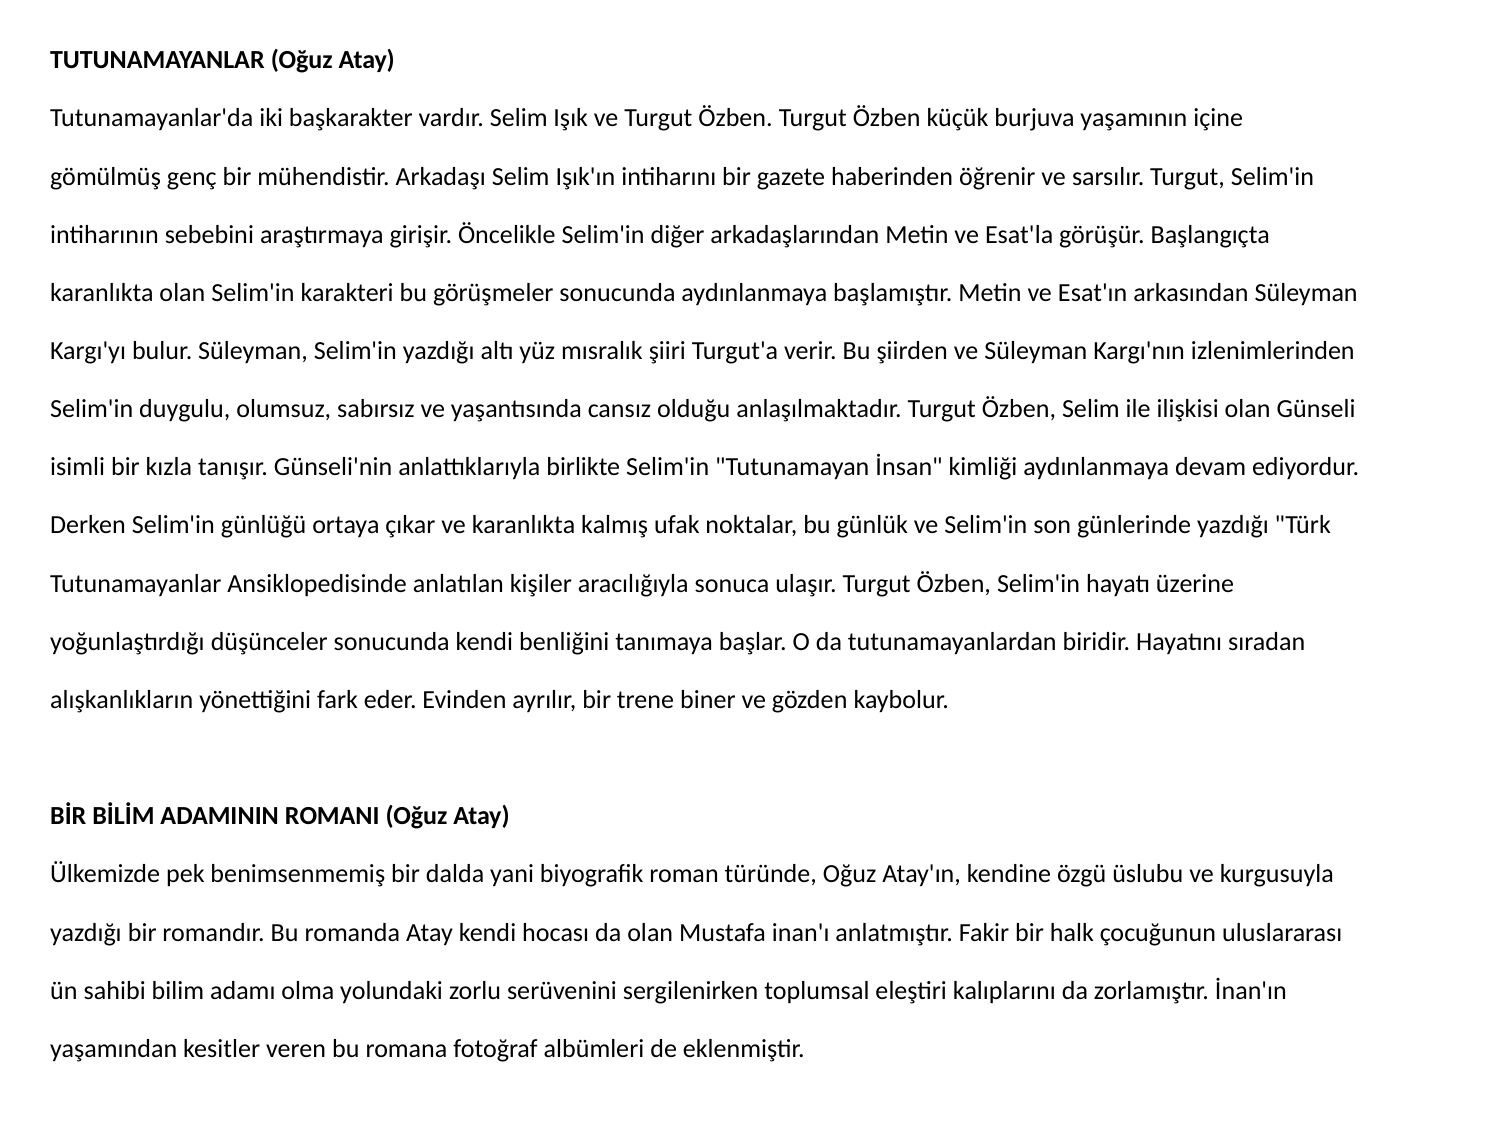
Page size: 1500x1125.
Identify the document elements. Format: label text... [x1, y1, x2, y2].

list TUTUNAMAYANLAR (Oğuz Atay) Tutunamayanlar'da iki başkarakter vardır. Selim Işık ve Turgut Özben. Turgut Özben küçük burjuva yaşamının içine gömülmüş genç bir mühendistir. Arkadaşı Selim Işık'ın intiharını bir gazete haberinden öğrenir ve sarsılır. Turgut, Selim'in intiharının sebebini araştırmaya girişir. Öncelikle Selim'in diğer arkadaşlarından Metin ve Esat'la görüşür. Başlangıçta karanlıkta olan Selim'in karakteri bu görüşmeler sonucunda aydınlanmaya başlamıştır. Metin ve Esat'ın arkasından Süleyman Kargı'yı bulur. Süleyman, Selim'in yazdığı altı yüz mısralık şiiri Turgut'a verir. Bu şiirden ve Süleyman Kargı'nın izlenimlerinden Selim'in duygulu, olumsuz, sabırsız ve yaşantısında cansız olduğu anlaşılmaktadır. Turgut Özben, Selim ile ilişkisi olan Günseli isimli bir kızla tanışır. Günseli'nin anlattıklarıyla birlikte Selim'in "Tutunamayan İnsan" kimliği aydınlanmaya devam ediyordur. Derken Selim'in günlüğü ortaya çıkar ve karanlıkta kalmış ufak noktalar, bu günlük ve Selim'in son günlerinde yazdığı "Türk Tutunamayanlar Ansiklopedisinde anlatılan kişiler aracılığıyla sonuca ulaşır. Turgut Özben, Selim'in hayatı üzerine yoğunlaştırdığı düşünceler sonucunda kendi benliğini tanımaya başlar. O da tutunamayanlardan biridir. Hayatını sıradan alışkanlıkların yönettiğini fark eder. Evinden ayrılır, bir trene biner ve gözden kaybolur. BİR BİLİM ADAMININ ROMANI (Oğuz Atay) Ülkemizde pek benimsenmemiş bir dalda yani biyografik roman türünde, Oğuz Atay'ın, kendine özgü üslubu ve kurgusuyla yazdığı bir romandır. Bu romanda Atay kendi hocası da olan Mustafa inan'ı anlatmıştır. Fakir bir halk çocuğunun uluslararası ün sahibi bilim adamı olma yolundaki zorlu serüvenini sergilenirken toplumsal eleştiri kalıplarını da zorlamıştır. İnan'ın yaşamından kesitler veren bu romana fotoğraf albümleri de eklenmiştir. [35, 35, 1454, 1090]
